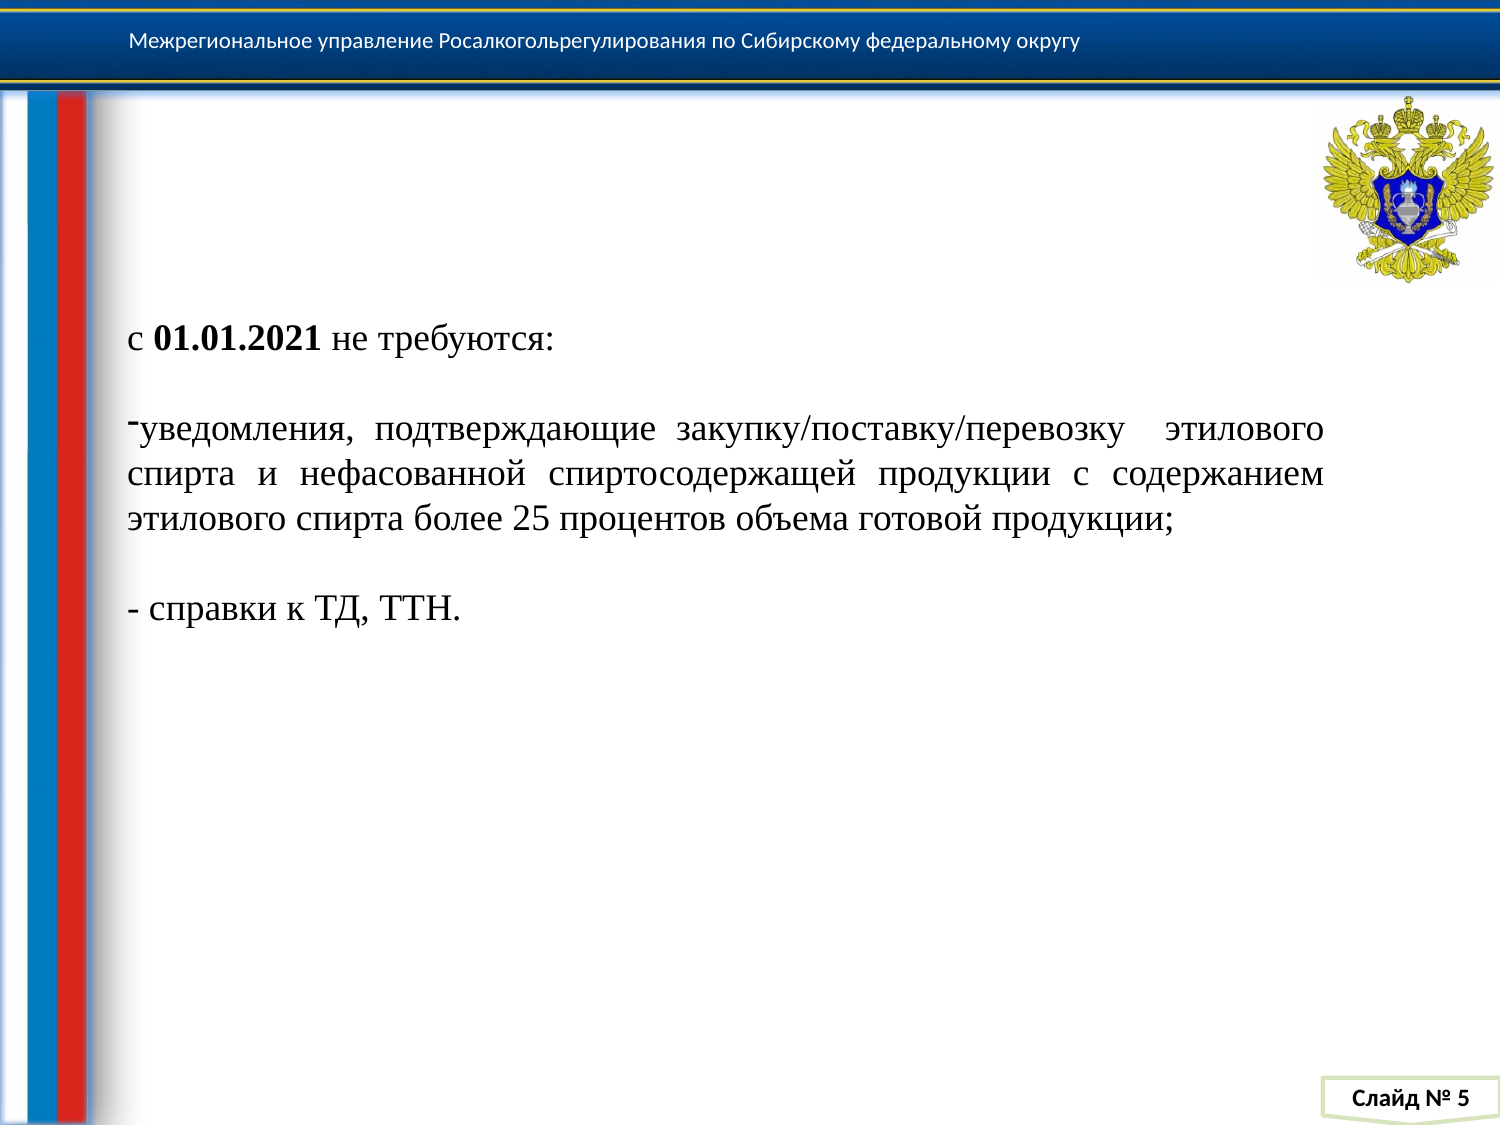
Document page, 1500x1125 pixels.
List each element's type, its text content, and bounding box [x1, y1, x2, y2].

text_box с 01.01.2021 не требуются: уведомления, подтверждающие закупку/поставку/перевозку этилового спирта и нефасованной спиртосодержащей продукции с содержанием этилового спирта более 25 процентов объема готовой продукции; - справки к ТД, ТТН. [112, 305, 1341, 636]
text_box Слайд № 5 [1320, 1075, 1500, 1125]
picture [0, 0, 1500, 1125]
